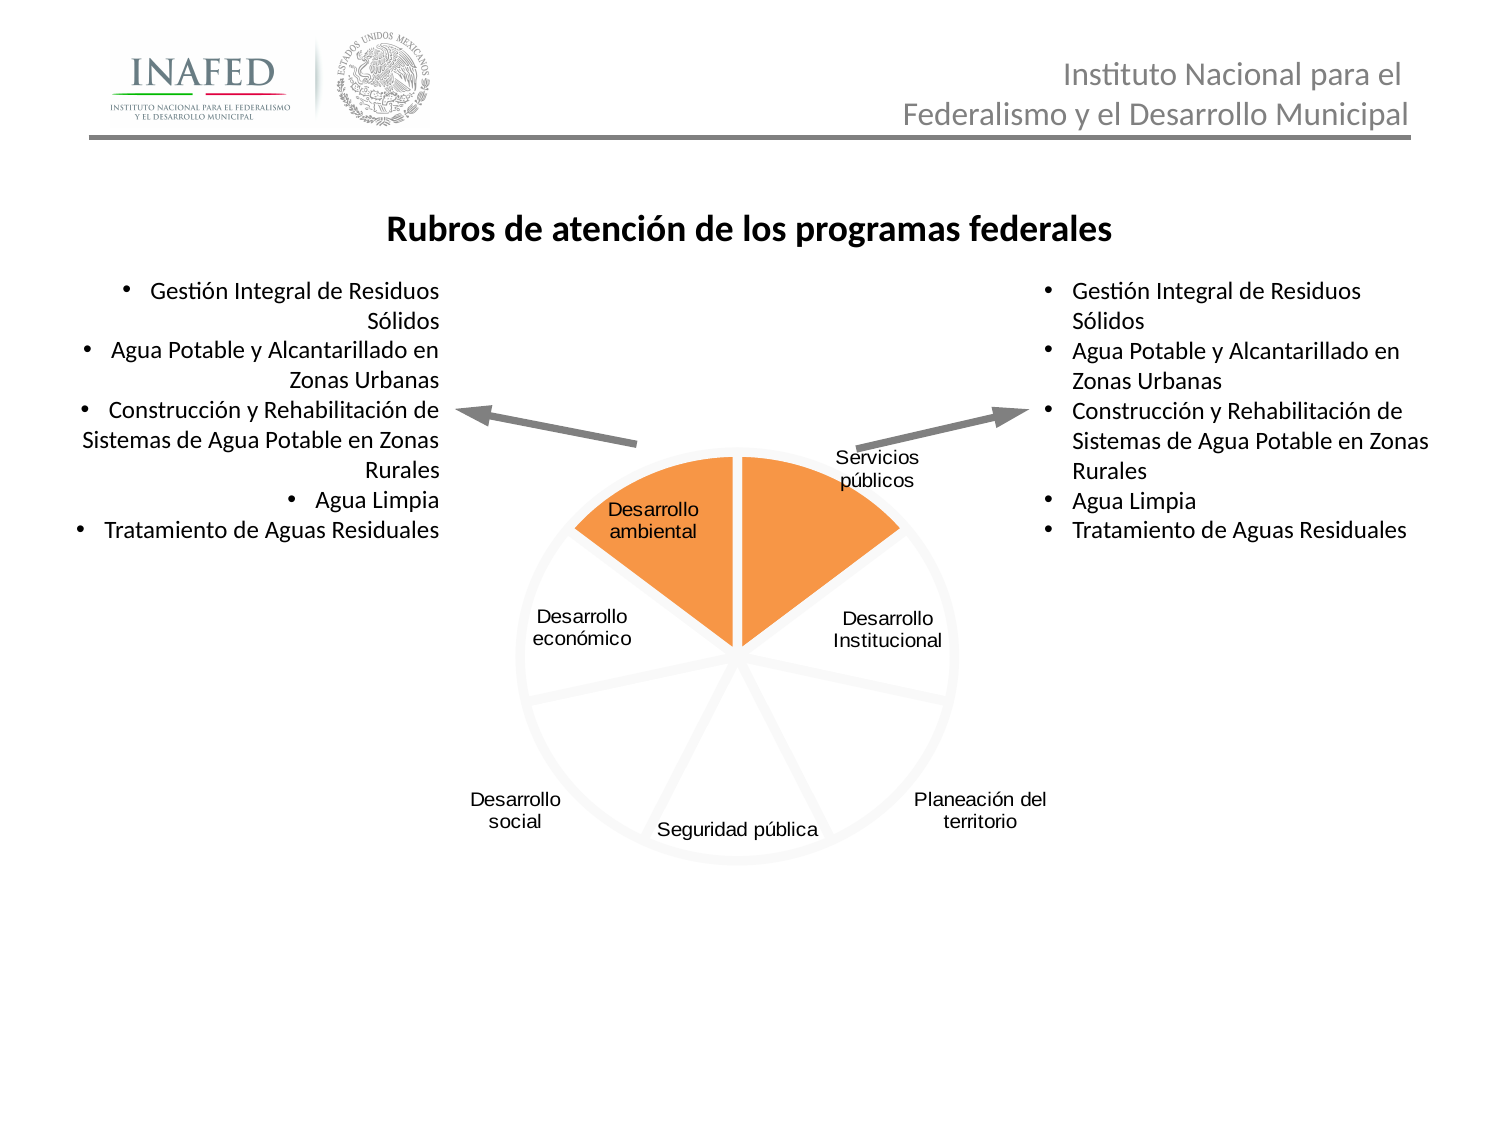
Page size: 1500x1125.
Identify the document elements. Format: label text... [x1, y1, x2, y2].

text_box Rubros de atención de los programas federales [88, 196, 1412, 257]
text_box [855, 408, 1030, 450]
text_box Gestión Integral de Residuos Sólidos Agua Potable y Alcantarillado en Zonas Urbanas Construcción y Rehabilitación de Sistemas de Agua Potable en Zonas Rurales Agua Limpia Tratamiento de Aguas Residuales [27, 259, 457, 559]
chart [383, 420, 1134, 871]
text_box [454, 408, 637, 445]
text_box Gestión Integral de Residuos Sólidos Agua Potable y Alcantarillado en Zonas Urbanas Construcción y Rehabilitación de Sistemas de Agua Potable en Zonas Rurales Agua Limpia Tratamiento de Aguas Residuales [1027, 260, 1457, 559]
picture [110, 30, 430, 128]
